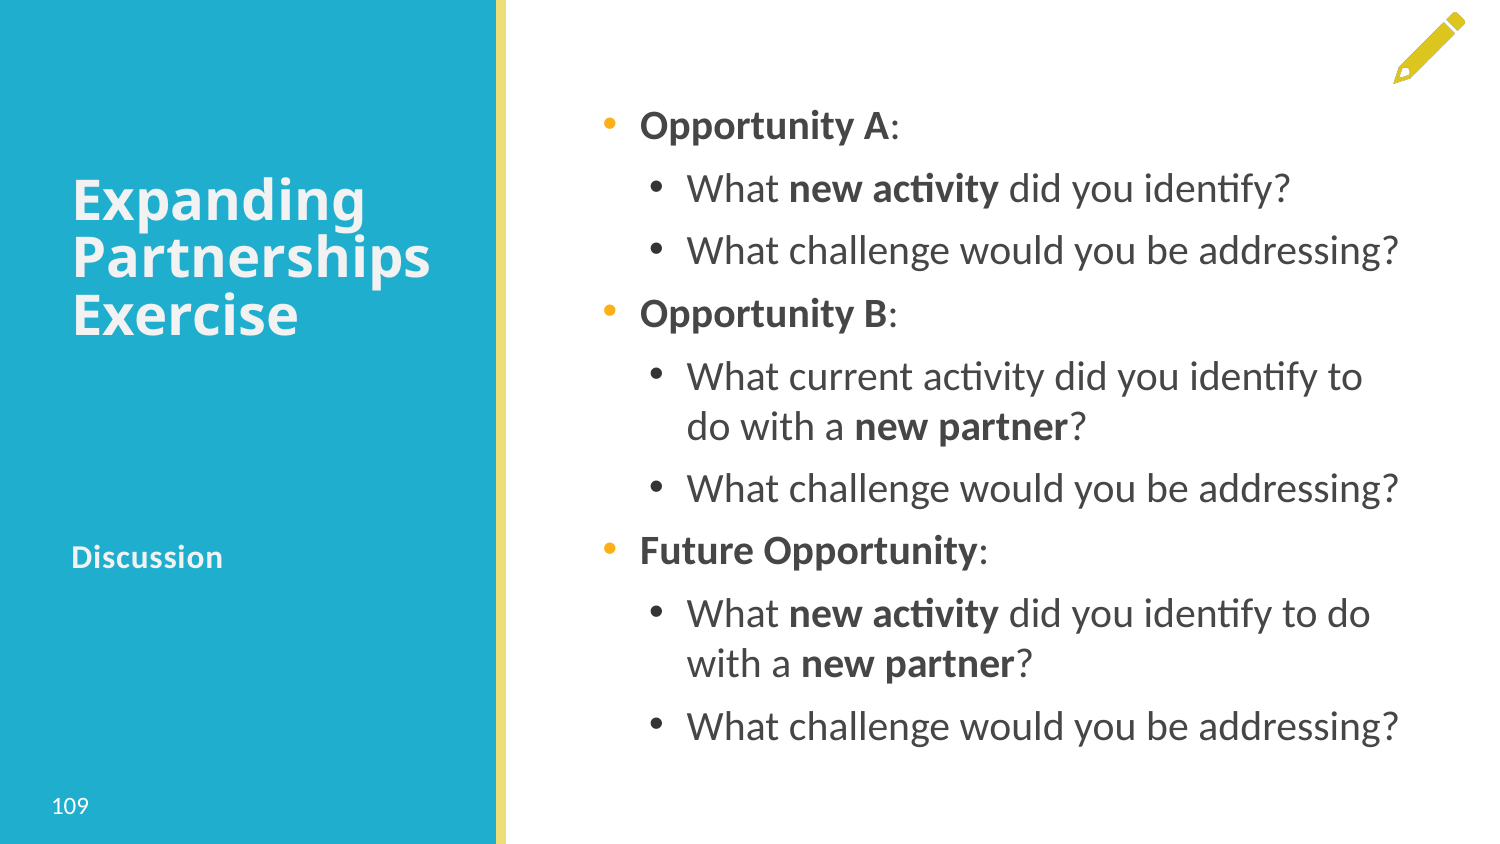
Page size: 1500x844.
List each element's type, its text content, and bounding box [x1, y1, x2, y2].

list Opportunity A: What new activity did you identify? What challenge would you be addressing? Opportunity B: What current activity did you identify to do with a new partner? What challenge would you be addressing? Future Opportunity: What new activity did you identify to do with a new partner? What challenge would you be addressing? [587, 90, 1430, 768]
picture [1386, 5, 1472, 91]
list Discussion [56, 532, 451, 780]
slide_number 109 [16, 782, 124, 828]
title Expanding Partnerships Exercise [56, 73, 451, 355]
